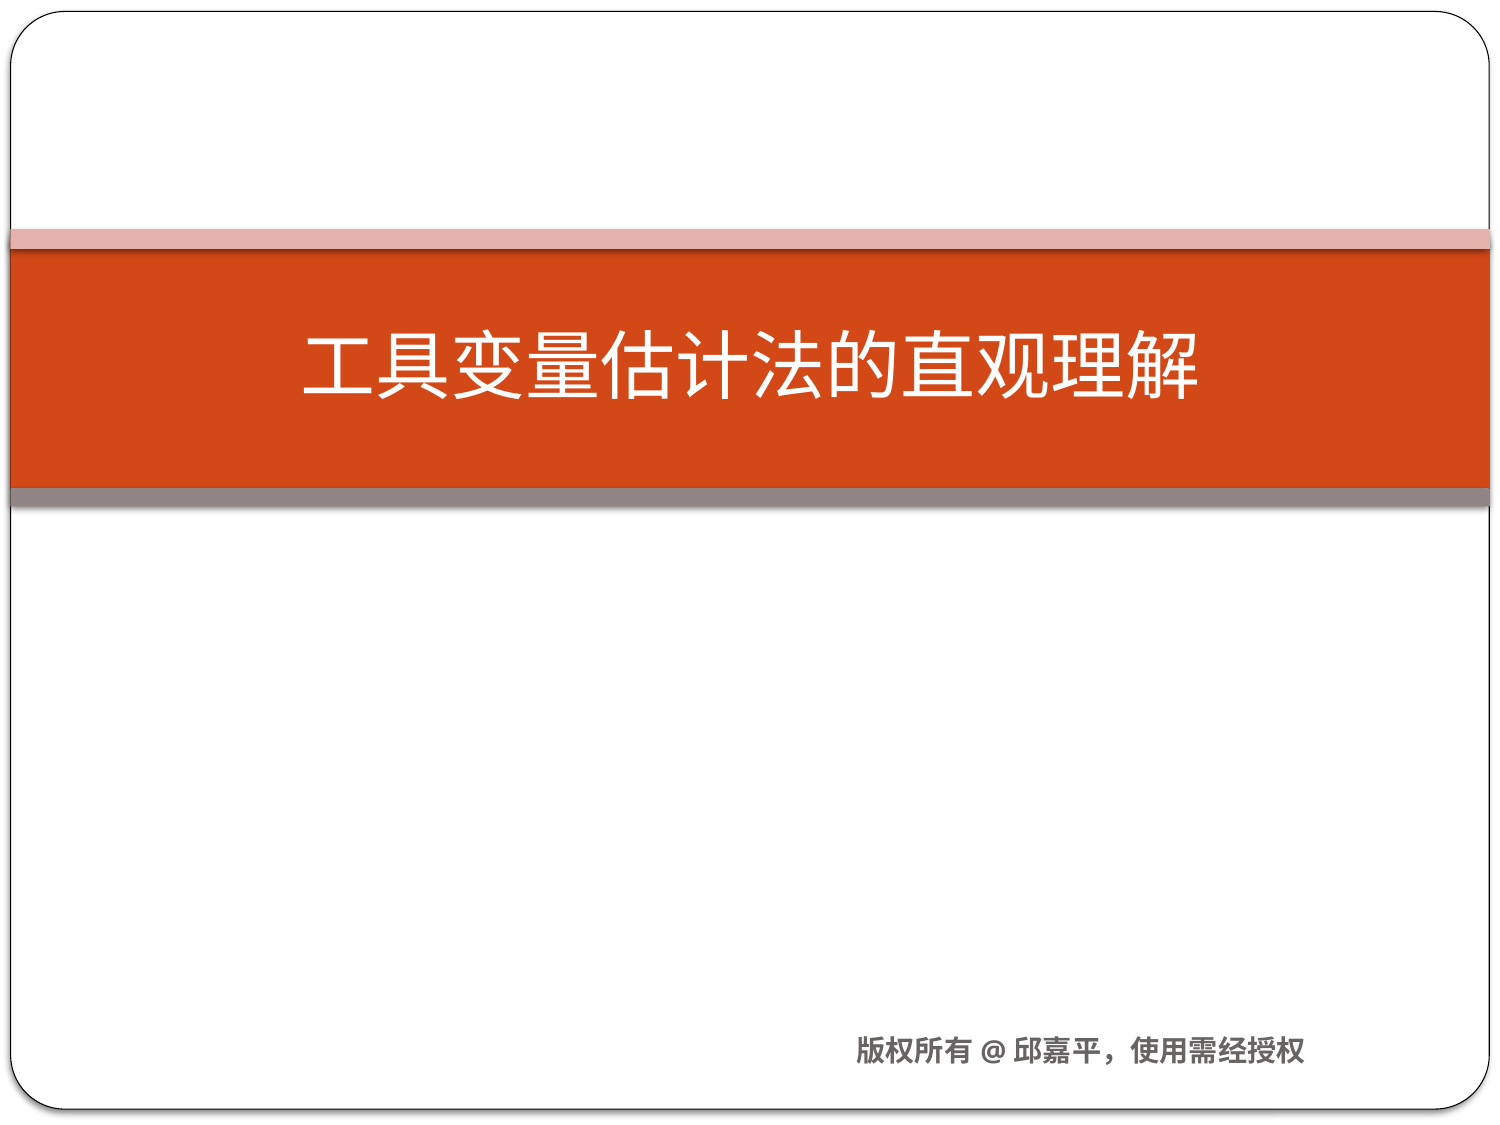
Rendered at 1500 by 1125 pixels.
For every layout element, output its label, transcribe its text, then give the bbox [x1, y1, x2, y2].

footer 版权所有@邱嘉平，使用需经授权 [650, 1012, 1500, 1088]
title 工具变量估计法的直观理解 [75, 247, 1425, 489]
